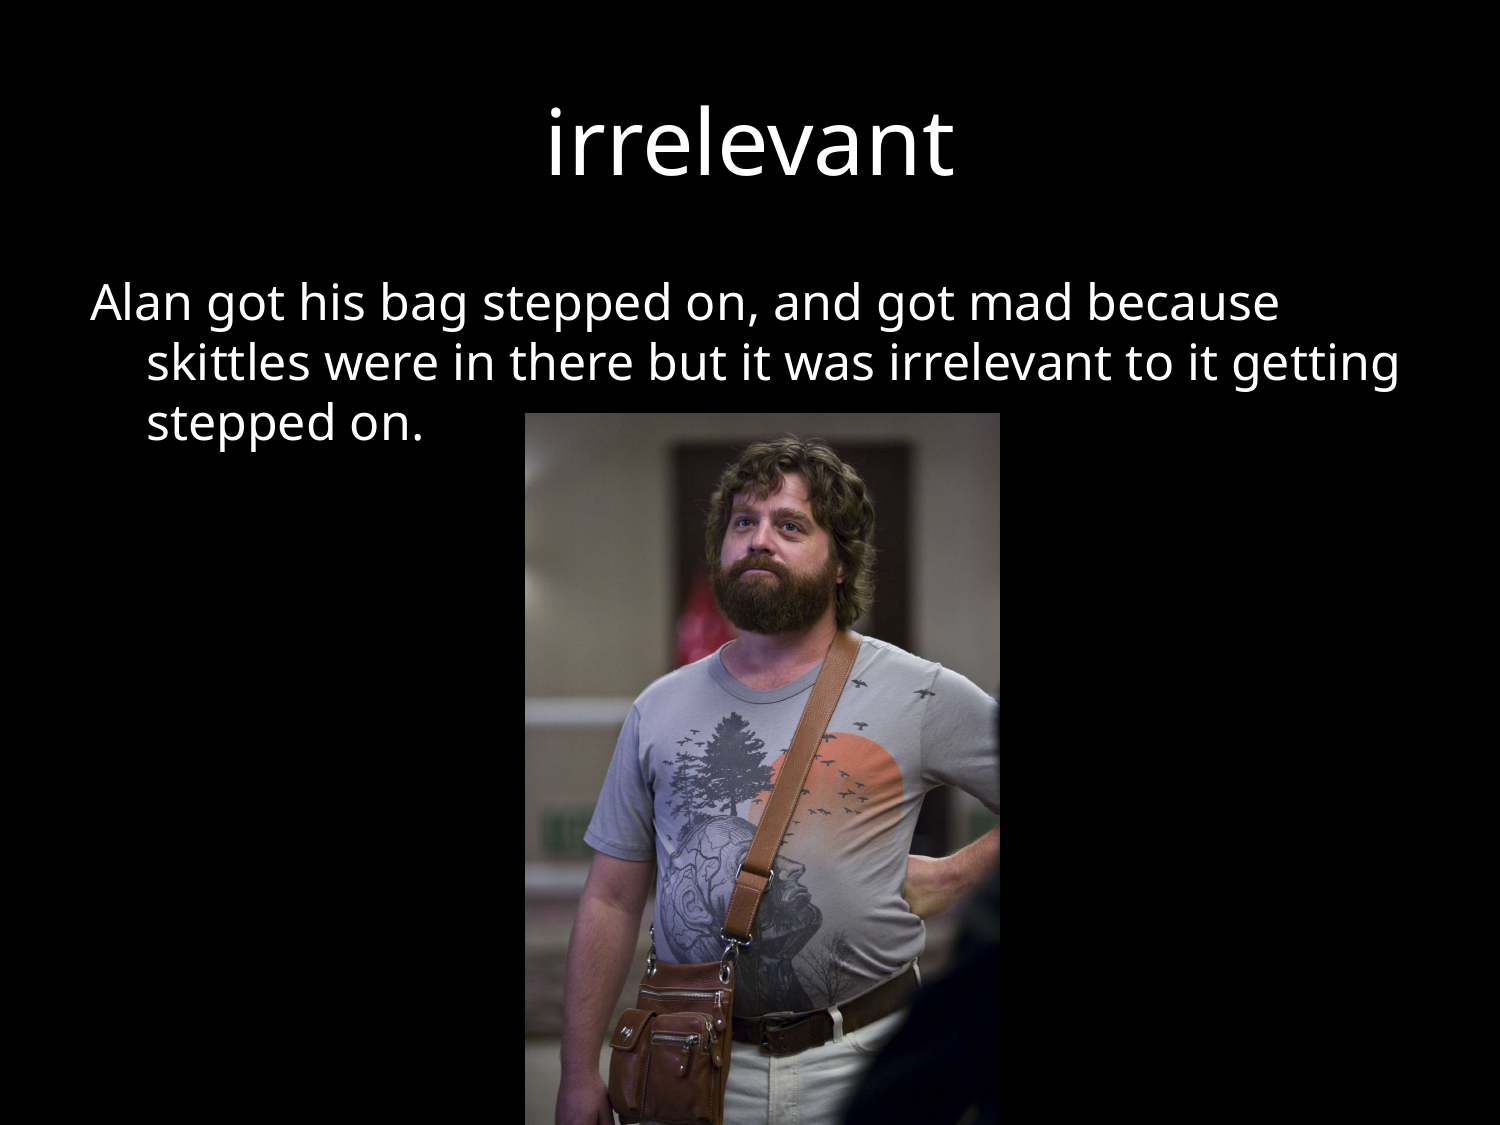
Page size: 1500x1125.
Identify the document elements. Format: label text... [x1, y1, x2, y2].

title irrelevant [75, 45, 1425, 233]
list Alan got his bag stepped on, and got mad because skittles were in there but it was irrelevant to it getting stepped on. [75, 262, 1425, 1005]
picture [524, 413, 1000, 1125]
